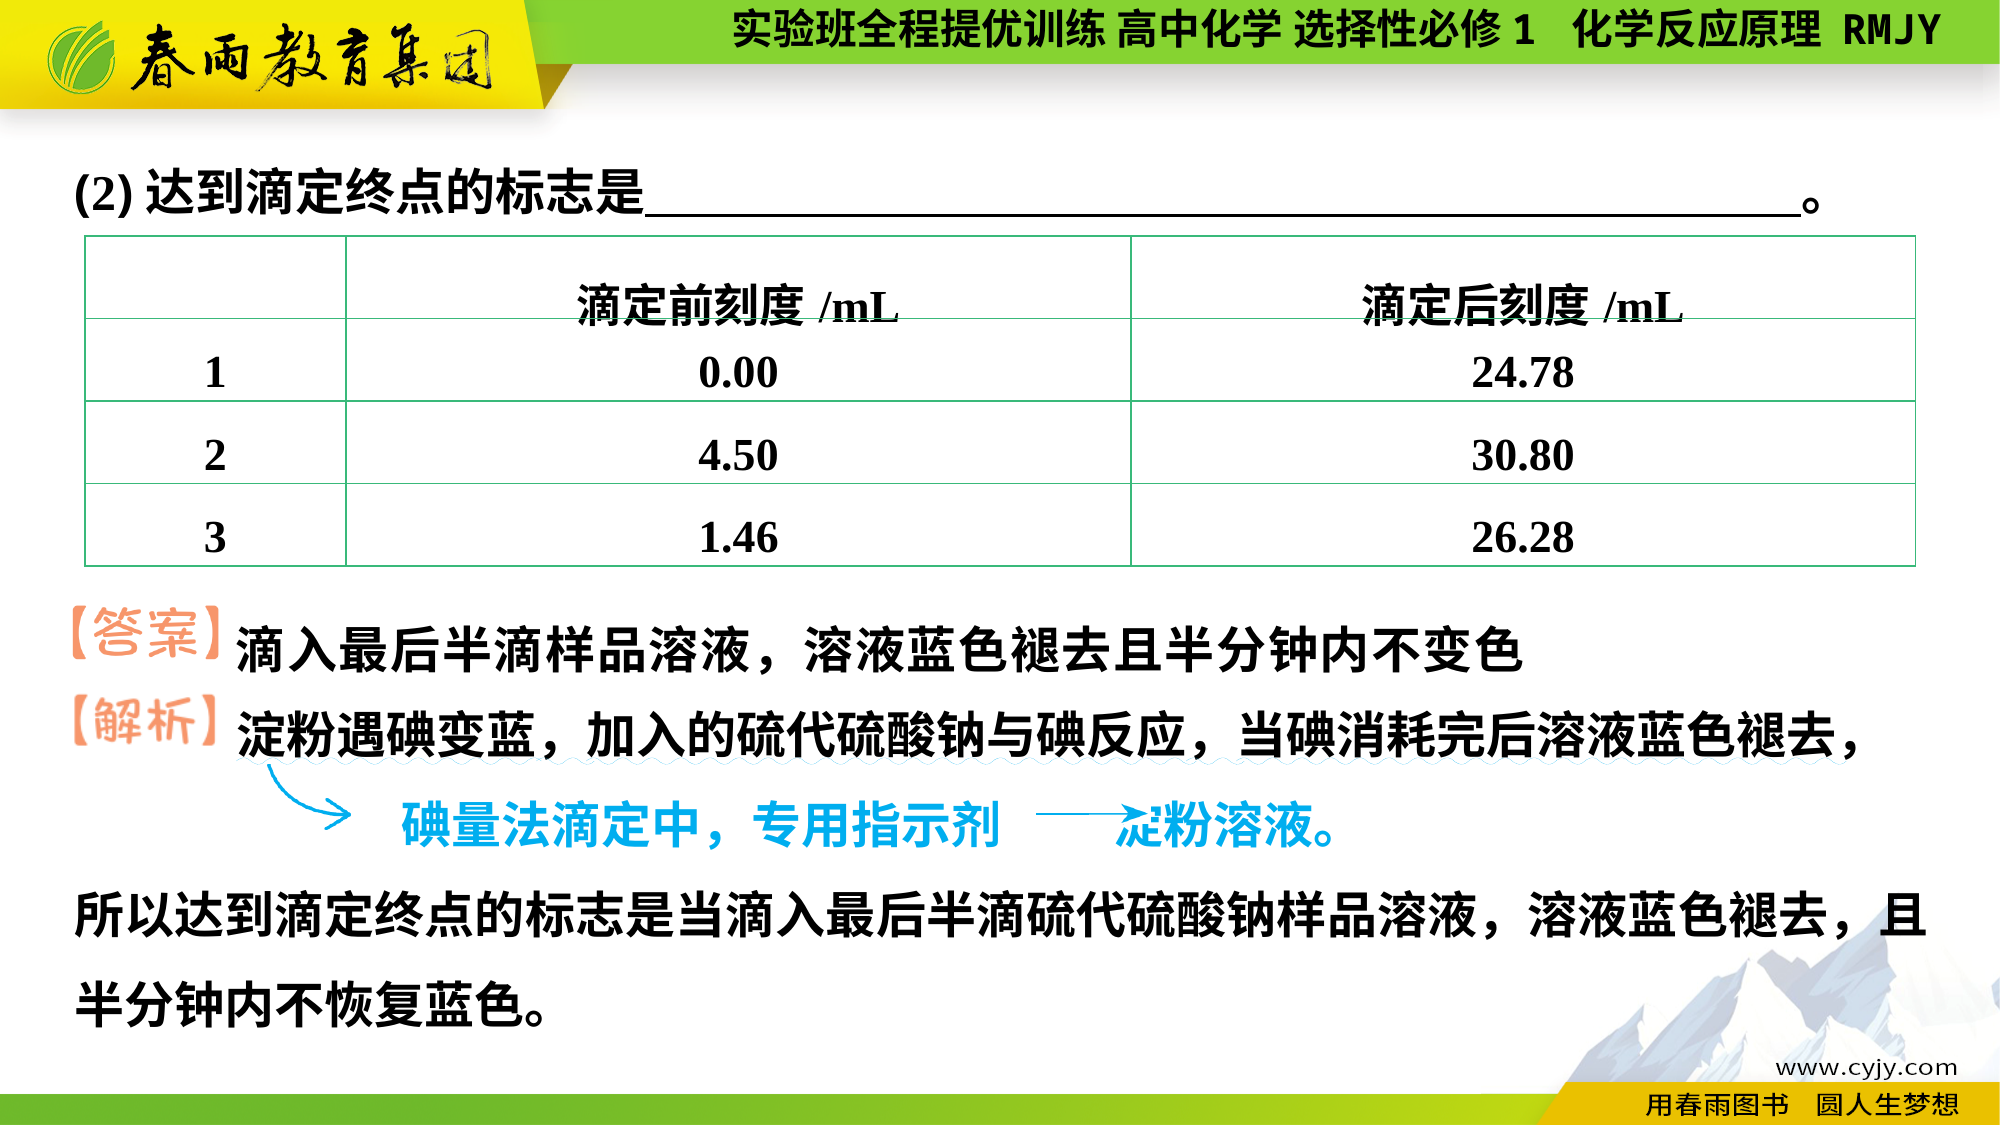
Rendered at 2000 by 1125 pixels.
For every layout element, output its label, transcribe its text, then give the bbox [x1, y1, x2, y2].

table_cell 0.00 [347, 319, 1130, 400]
table_cell 24.78 [1132, 319, 1915, 400]
list (2)达到滴定终点的标志是 。 [59, 122, 1944, 229]
text_box 滴入最后半滴样品溶液，溶液蓝色褪去且半分钟内不变色 [220, 581, 1540, 777]
table_cell 2 [86, 402, 345, 483]
table_cell 1 [86, 319, 345, 400]
table_cell 26.28 [1132, 484, 1915, 565]
table_cell 3 [86, 484, 345, 565]
table_cell 4.50 [347, 402, 1130, 483]
table_header [86, 237, 345, 318]
table_header 滴定前刻度/mL [347, 237, 1130, 318]
table_cell 1.46 [347, 484, 1130, 565]
table_cell 30.80 [1132, 402, 1915, 483]
text_box 淀粉遇碘变蓝，加入的硫代硫酸钠与碘反应，当碘消耗完后溶液蓝色褪去， 碘量法滴定中，专用指示剂 淀粉溶液。 所以达到滴定终点的标志是当滴入最后半滴硫代硫酸钠样品溶液，溶液蓝色褪去，且半分钟内不恢复蓝色。 [59, 666, 1944, 1042]
table_header 滴定后刻度/mL [1132, 237, 1915, 318]
picture [0, 0, 2000, 1125]
